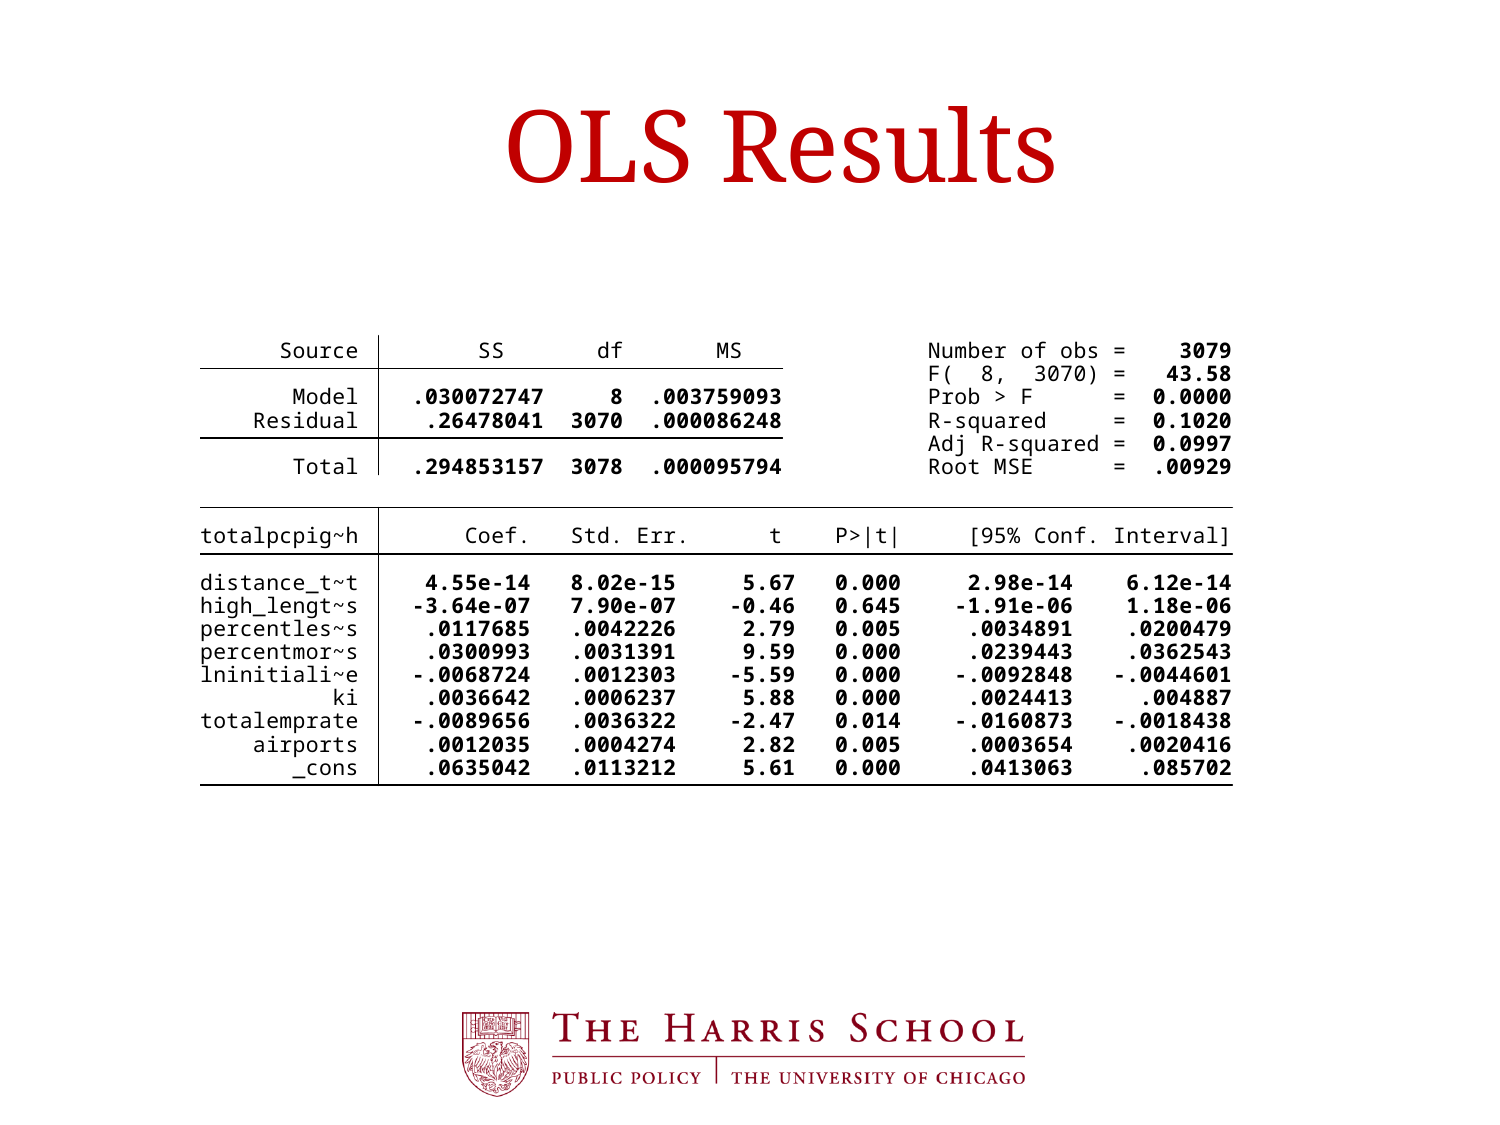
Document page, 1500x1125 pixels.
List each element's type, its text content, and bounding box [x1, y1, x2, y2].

picture [462, 1012, 1026, 1097]
picture [199, 312, 1500, 799]
text_box OLS Results [112, 75, 1450, 210]
